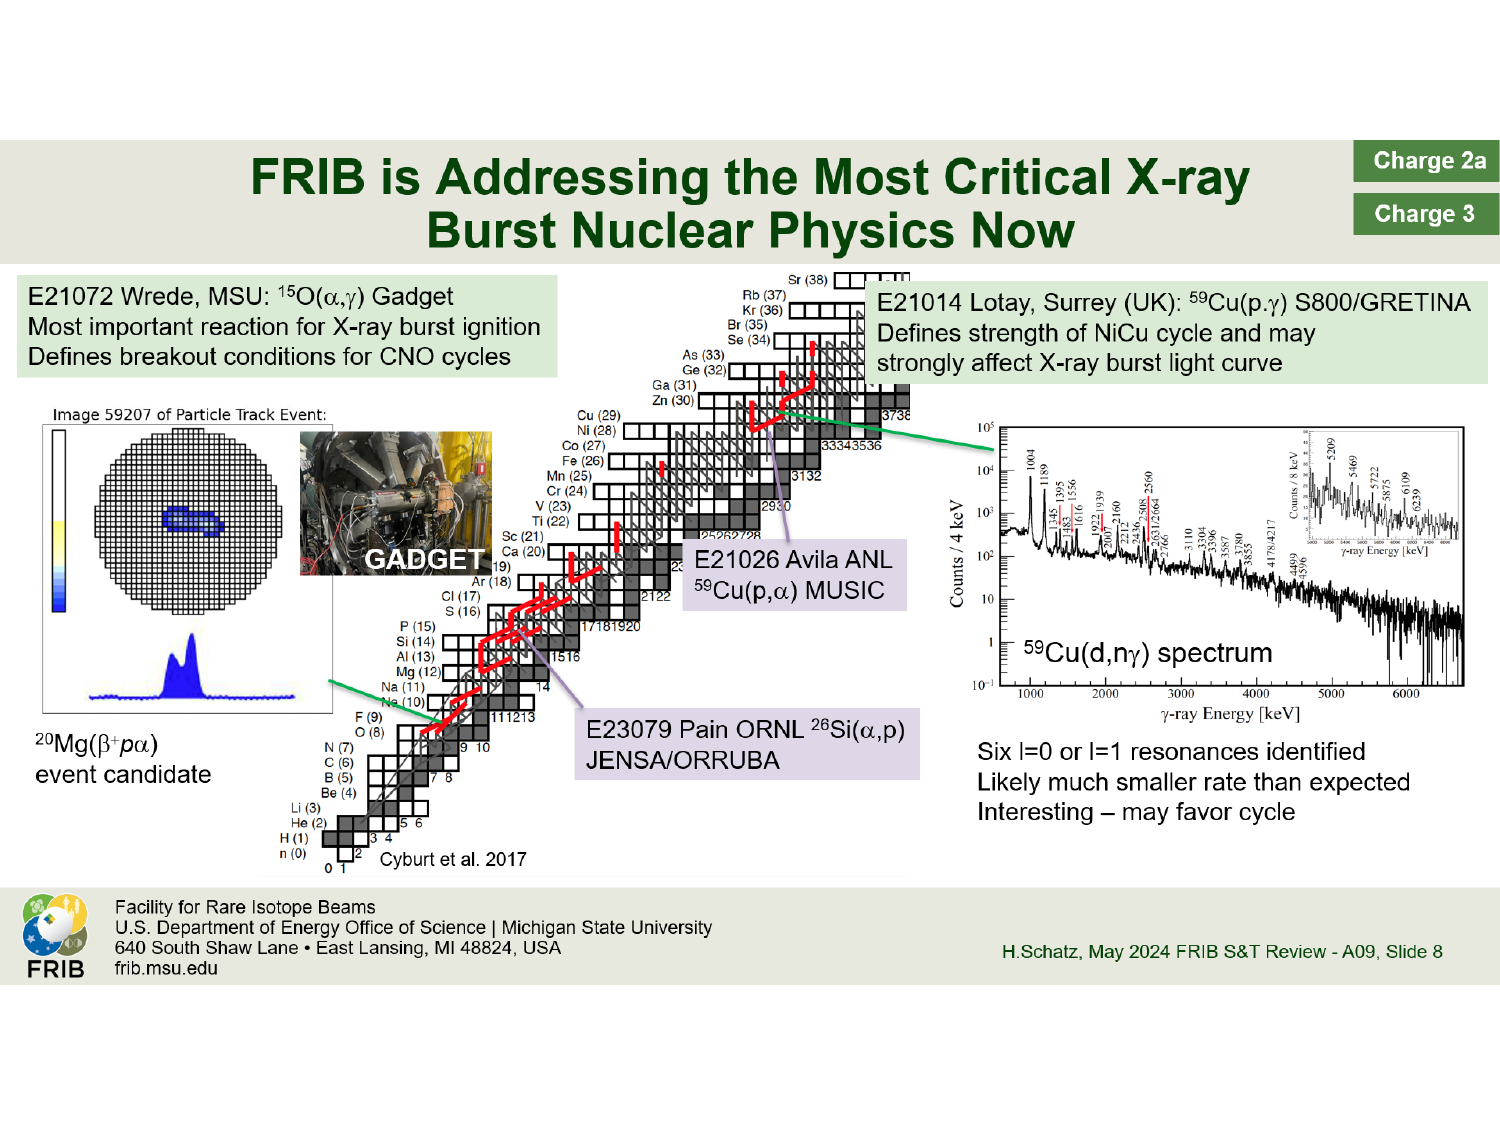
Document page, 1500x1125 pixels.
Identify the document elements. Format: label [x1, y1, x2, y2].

picture [0, 140, 1500, 985]
